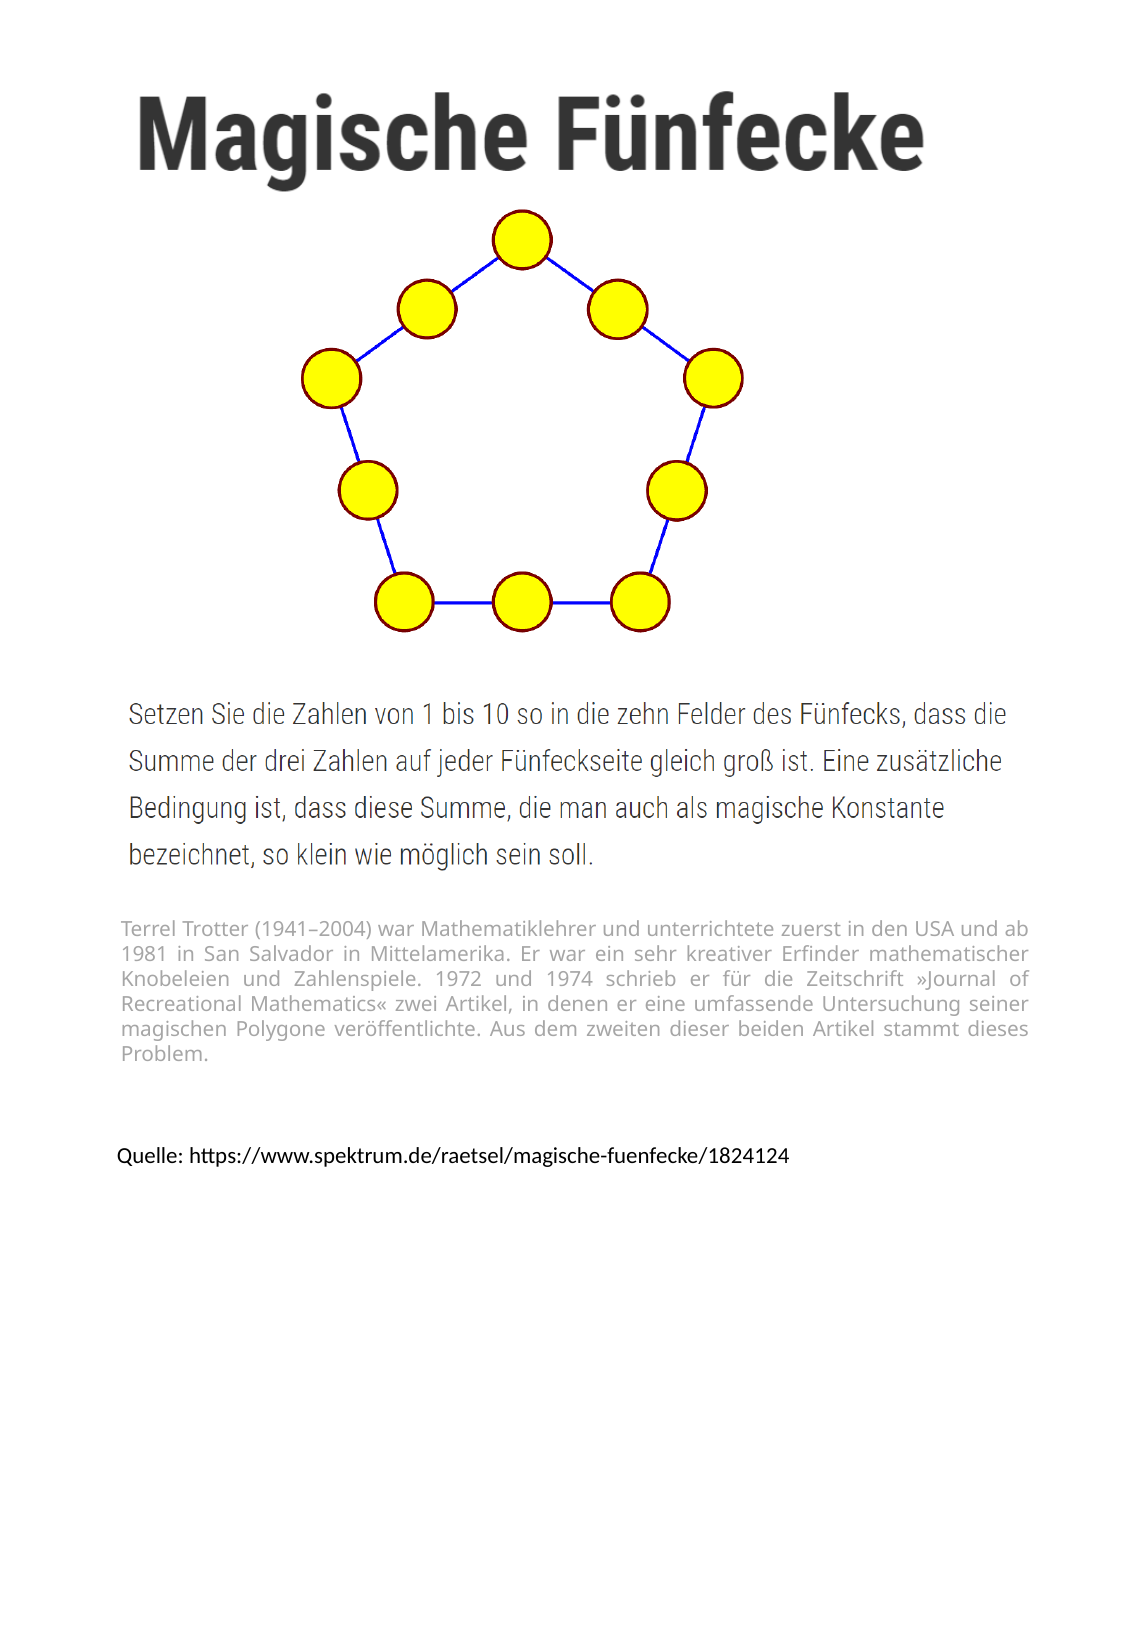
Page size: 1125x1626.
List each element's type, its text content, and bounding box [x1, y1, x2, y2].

text_box Terrel Trotter (1941–2004) war Mathematiklehrer und unterrichtete zuerst in den USA und ab 1981 in San Salvador in Mittelamerika. Er war ein sehr kreativer Erfinder mathematischer Knobeleien und Zahlenspiele. 1972 und 1974 schrieb er für die Zeitschrift »Journal of Recreational Mathematics« zwei Artikel, in denen er eine umfassende Untersuchung seiner magischen Polygone veröffentlichte. Aus dem zweiten dieser beiden Artikel stammt dieses Problem. [106, 908, 1044, 1073]
picture [106, 688, 1069, 884]
text_box Quelle: https://www.spektrum.de/raetsel/magische-fuenfecke/1824124 [102, 1133, 977, 1176]
picture [102, 73, 950, 664]
